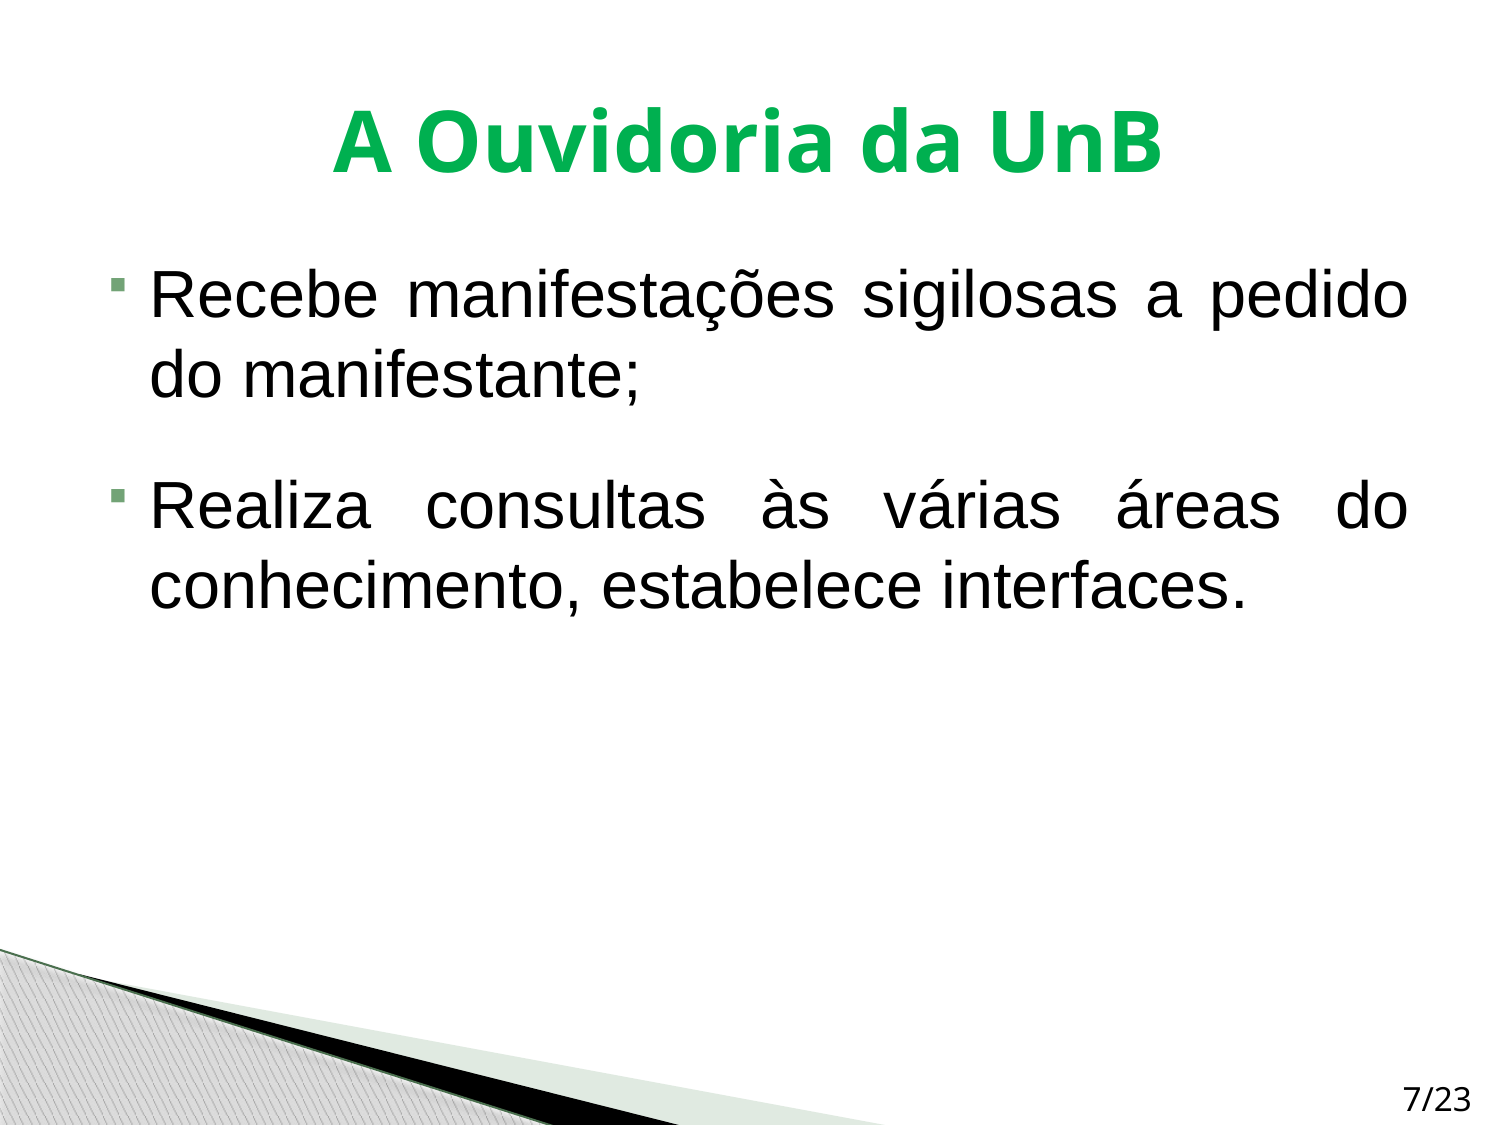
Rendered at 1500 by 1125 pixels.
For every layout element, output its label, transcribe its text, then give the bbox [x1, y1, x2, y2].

text_box 7/23 [1387, 1070, 1500, 1125]
list Recebe manifestações sigilosas a pedido do manifestante; Realiza consultas às várias áreas do conhecimento, estabelece interfaces. [75, 243, 1425, 986]
title A Ouvidoria da UnB [75, 45, 1425, 233]
